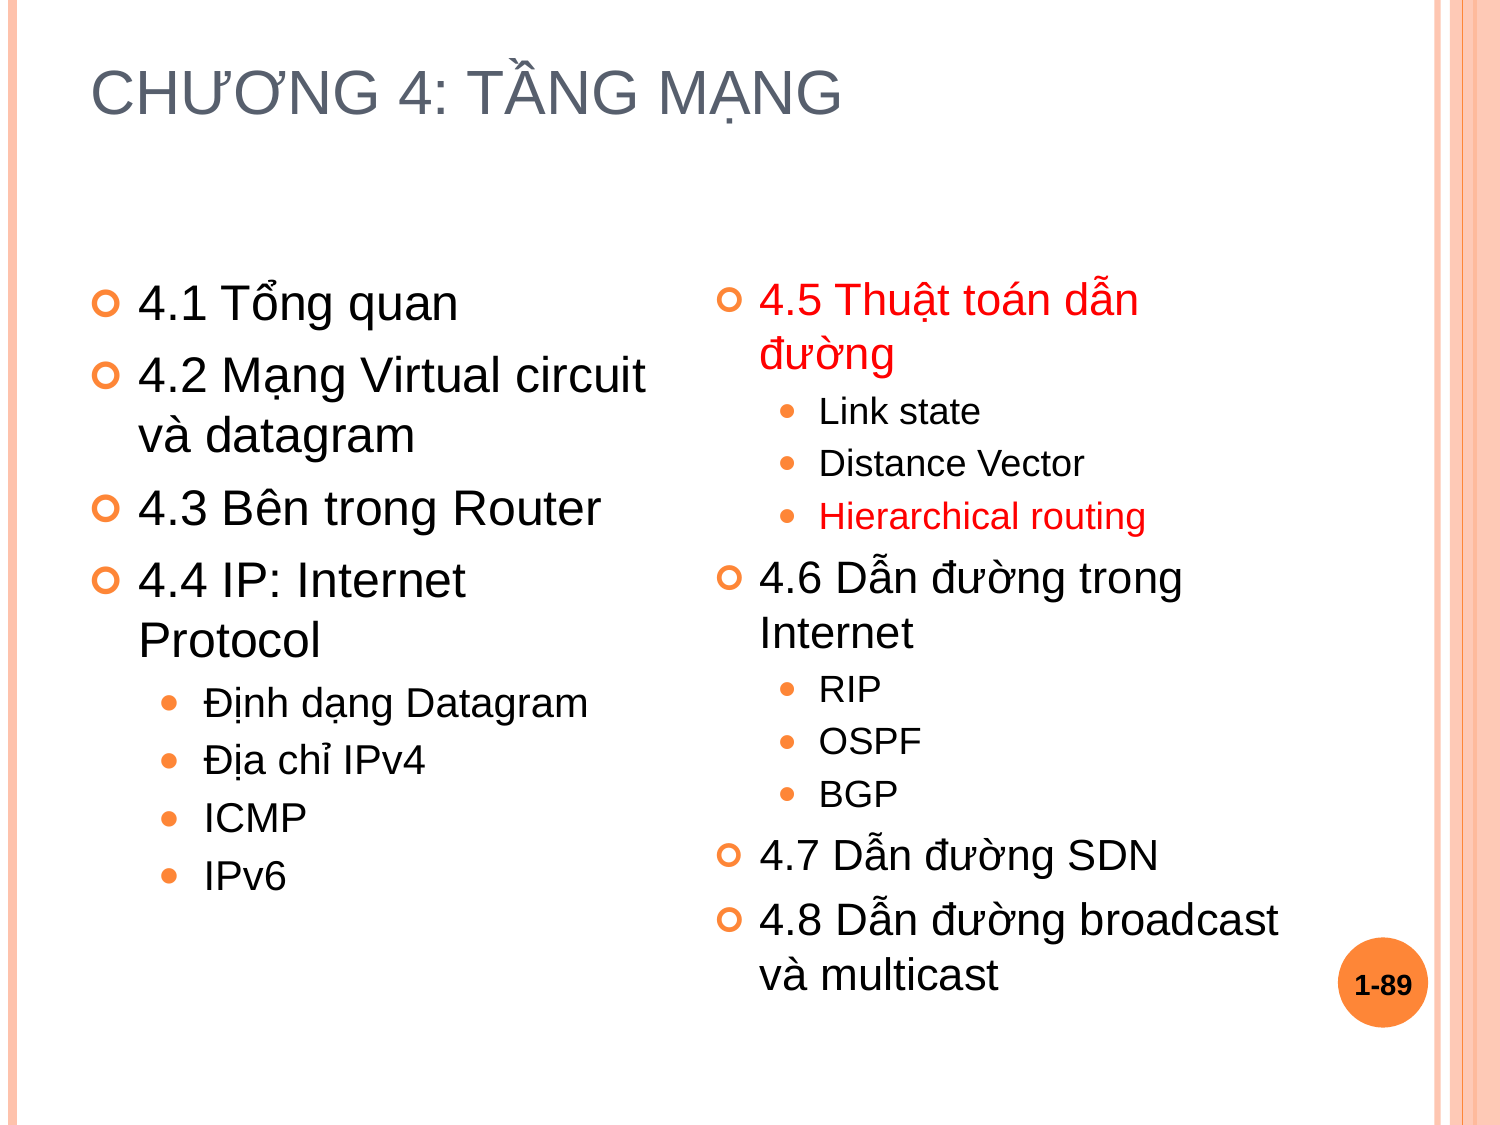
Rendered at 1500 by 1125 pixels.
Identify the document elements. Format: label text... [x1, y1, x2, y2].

title Chương 4: Tầng mạng [75, 45, 1300, 233]
list 4.1 Tổng quan 4.2 Mạng Virtual circuit và datagram 4.3 Bên trong Router 4.4 IP: Internet Protocol Định dạng Datagram Địa chỉ IPv4 ICMP IPv6 [75, 262, 675, 1013]
slide_number 1-‹#› [1333, 940, 1434, 1026]
list 4.5 Thuật toán dẫn đường Link state Distance Vector Hierarchical routing 4.6 Dẫn đường trong Internet RIP OSPF BGP 4.7 Dẫn đường SDN 4.8 Dẫn đường broadcast và multicast [700, 262, 1301, 1013]
